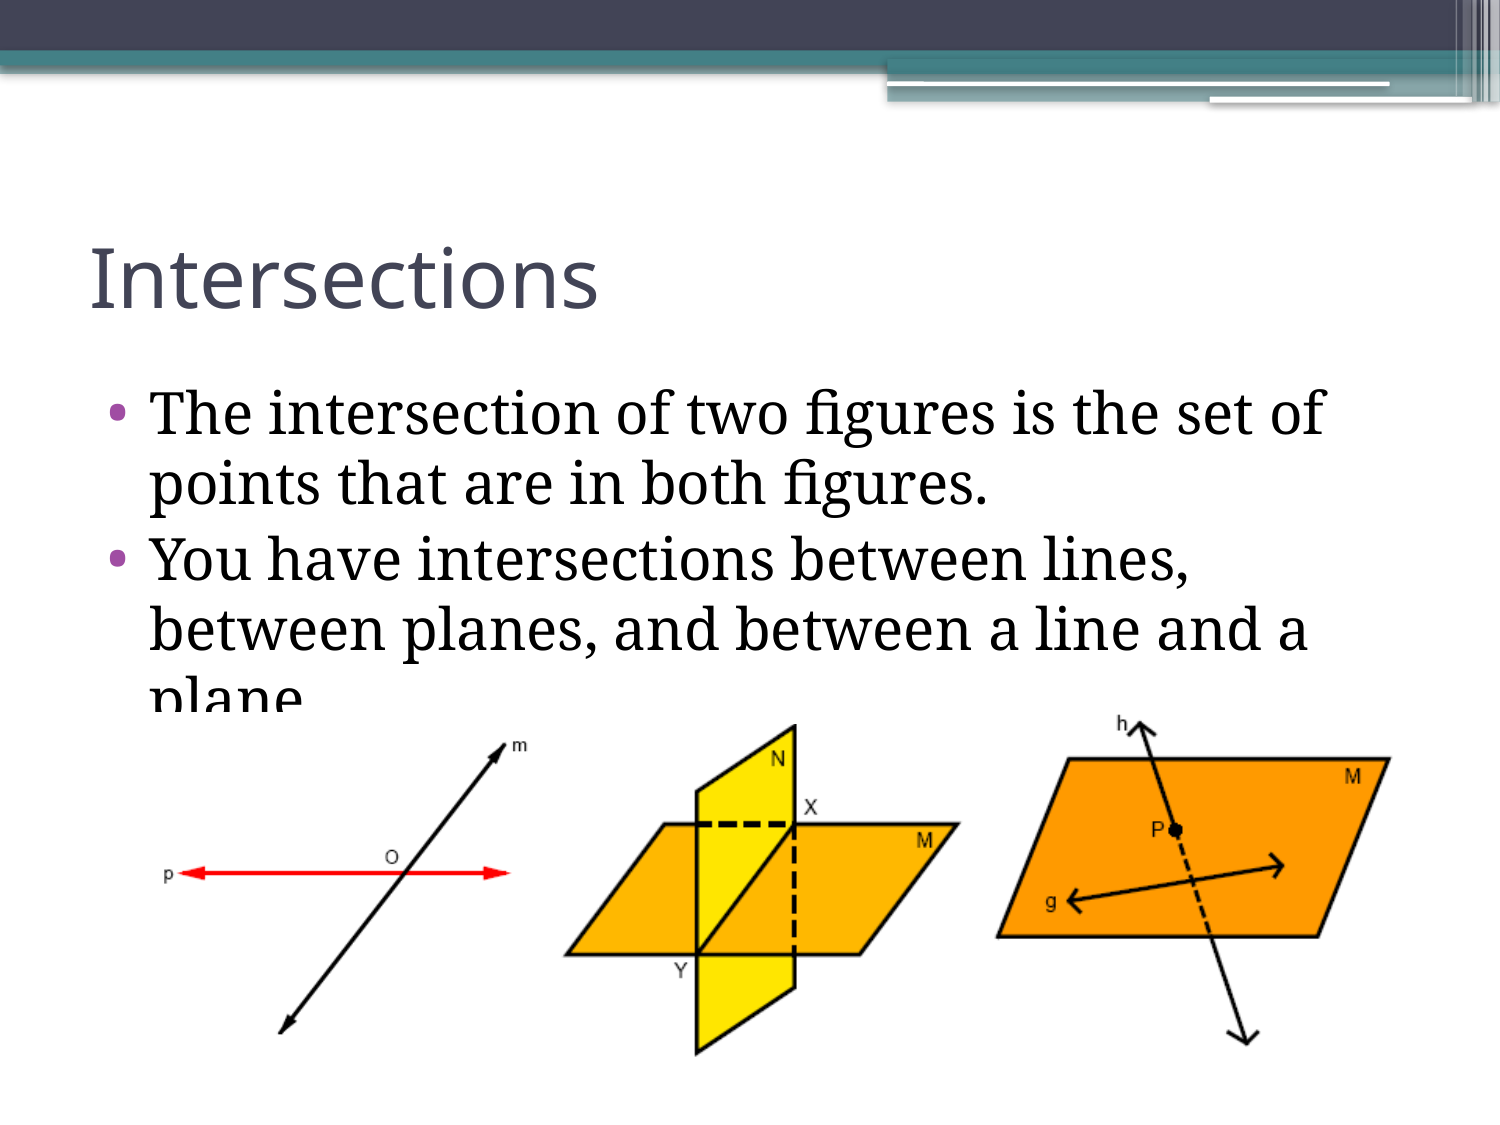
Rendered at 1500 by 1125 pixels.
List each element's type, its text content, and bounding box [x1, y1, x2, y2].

picture [124, 711, 1416, 1060]
list The intersection of two figures is the set of points that are in both figures. You have intersections between lines, between planes, and between a line and a plane. [75, 368, 1425, 1079]
title Intersections [75, 187, 1425, 363]
